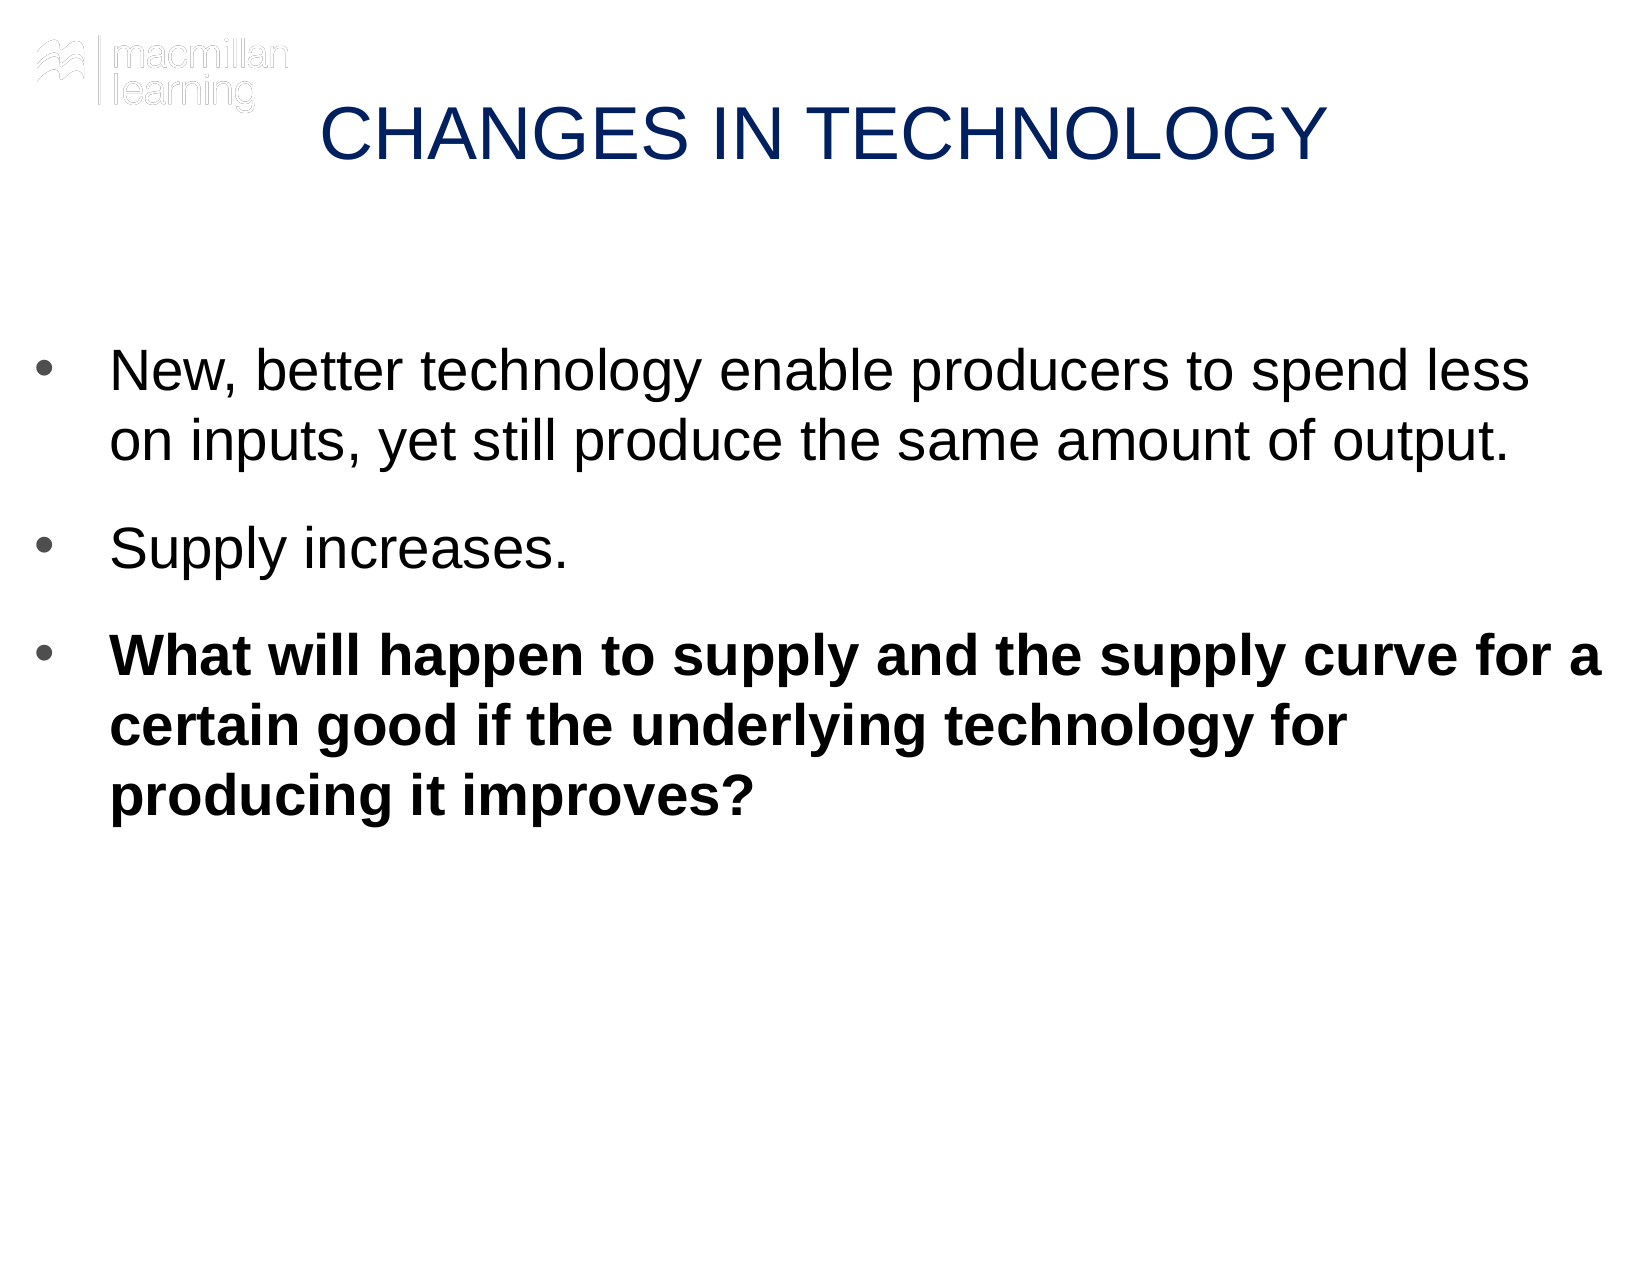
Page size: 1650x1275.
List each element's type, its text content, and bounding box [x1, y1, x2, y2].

list New, better technology enable producers to spend less on inputs, yet still produce the same amount of output. Supply increases. What will happen to supply and the supply curve for a certain good if the underlying technology for producing it improves? [19, 317, 1628, 904]
picture [37, 35, 288, 62]
title CHANGES IN TECHNOLOGY [0, 62, 1650, 197]
